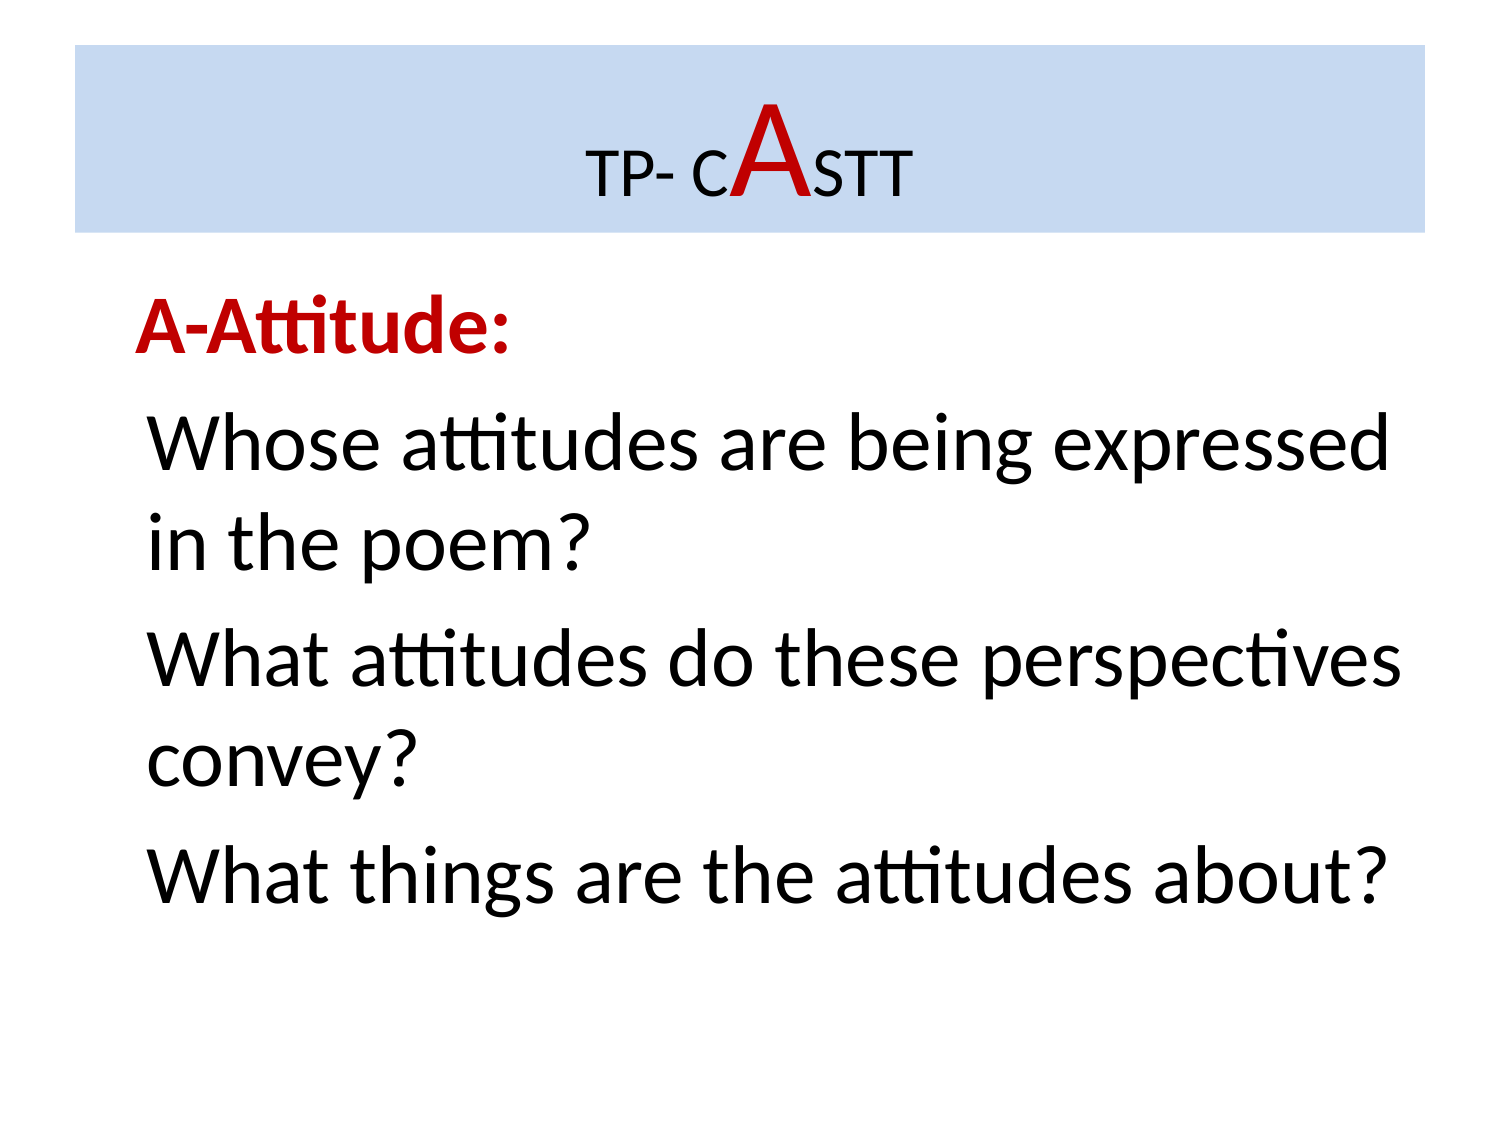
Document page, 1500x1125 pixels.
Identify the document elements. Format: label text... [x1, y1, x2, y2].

list A-Attitude: Whose attitudes are being expressed in the poem? What attitudes do these perspectives convey? What things are the attitudes about? [75, 262, 1425, 1005]
title TP- CASTT [75, 45, 1425, 233]
